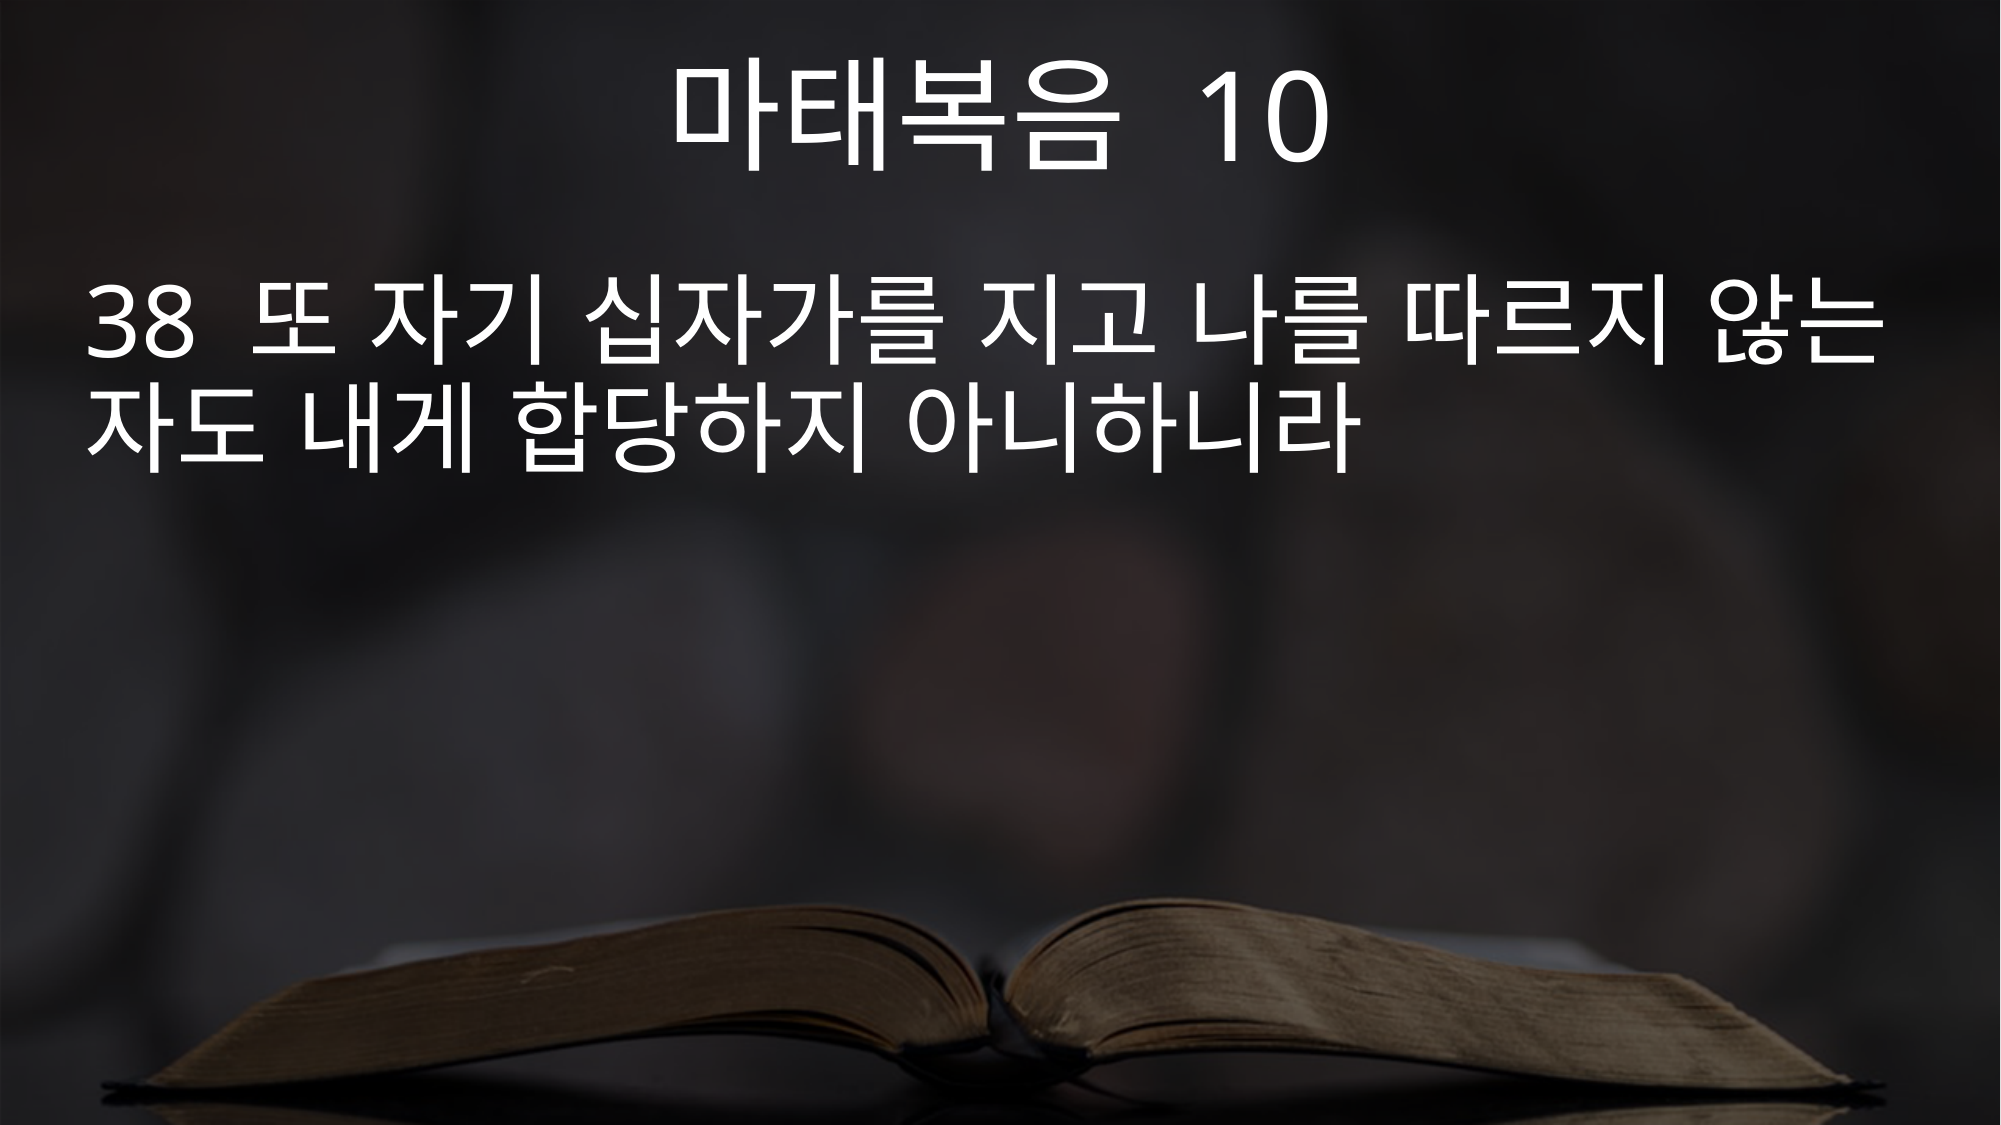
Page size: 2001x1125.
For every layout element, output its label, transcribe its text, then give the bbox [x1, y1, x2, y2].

footer 마태복음 10 [0, 32, 2000, 192]
list 38 또 자기 십자가를 지고 나를 따르지 않는 자도 내게 합당하지 아니하니라 [69, 263, 1953, 423]
picture [0, 0, 2001, 1125]
